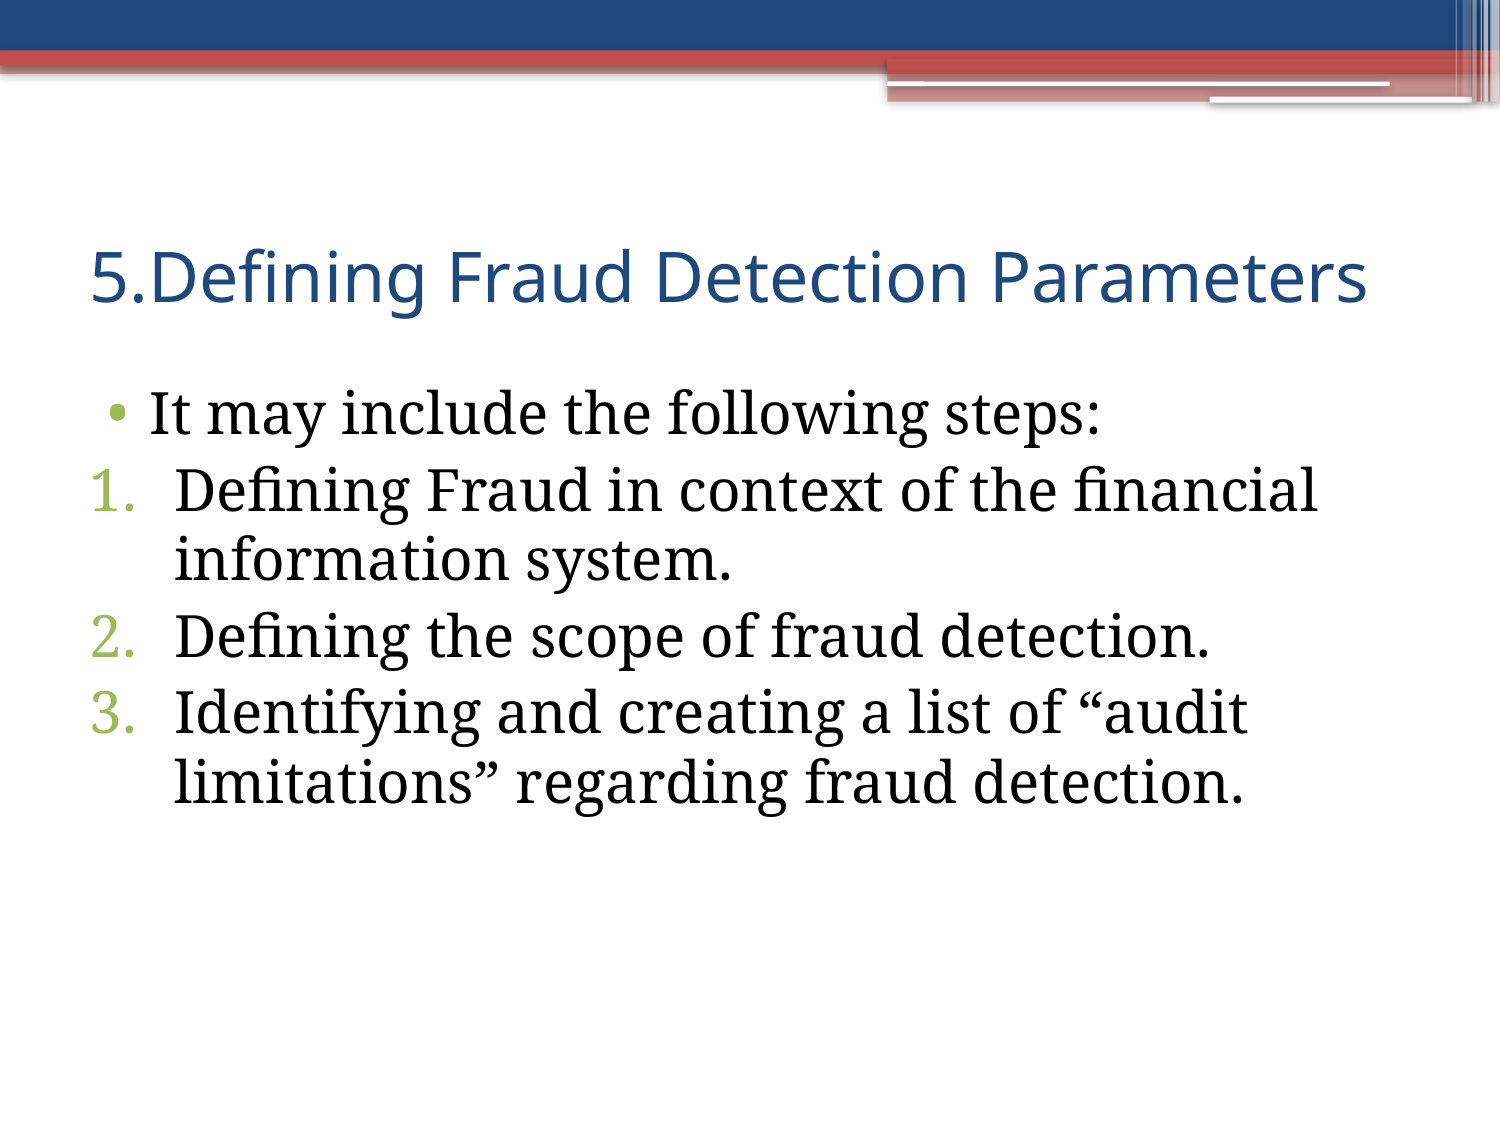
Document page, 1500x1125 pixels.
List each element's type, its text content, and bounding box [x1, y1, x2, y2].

title 5.Defining Fraud Detection Parameters [75, 187, 1425, 363]
list It may include the following steps: Defining Fraud in context of the financial information system. Defining the scope of fraud detection. Identifying and creating a list of “audit limitations” regarding fraud detection. [75, 368, 1425, 1079]
